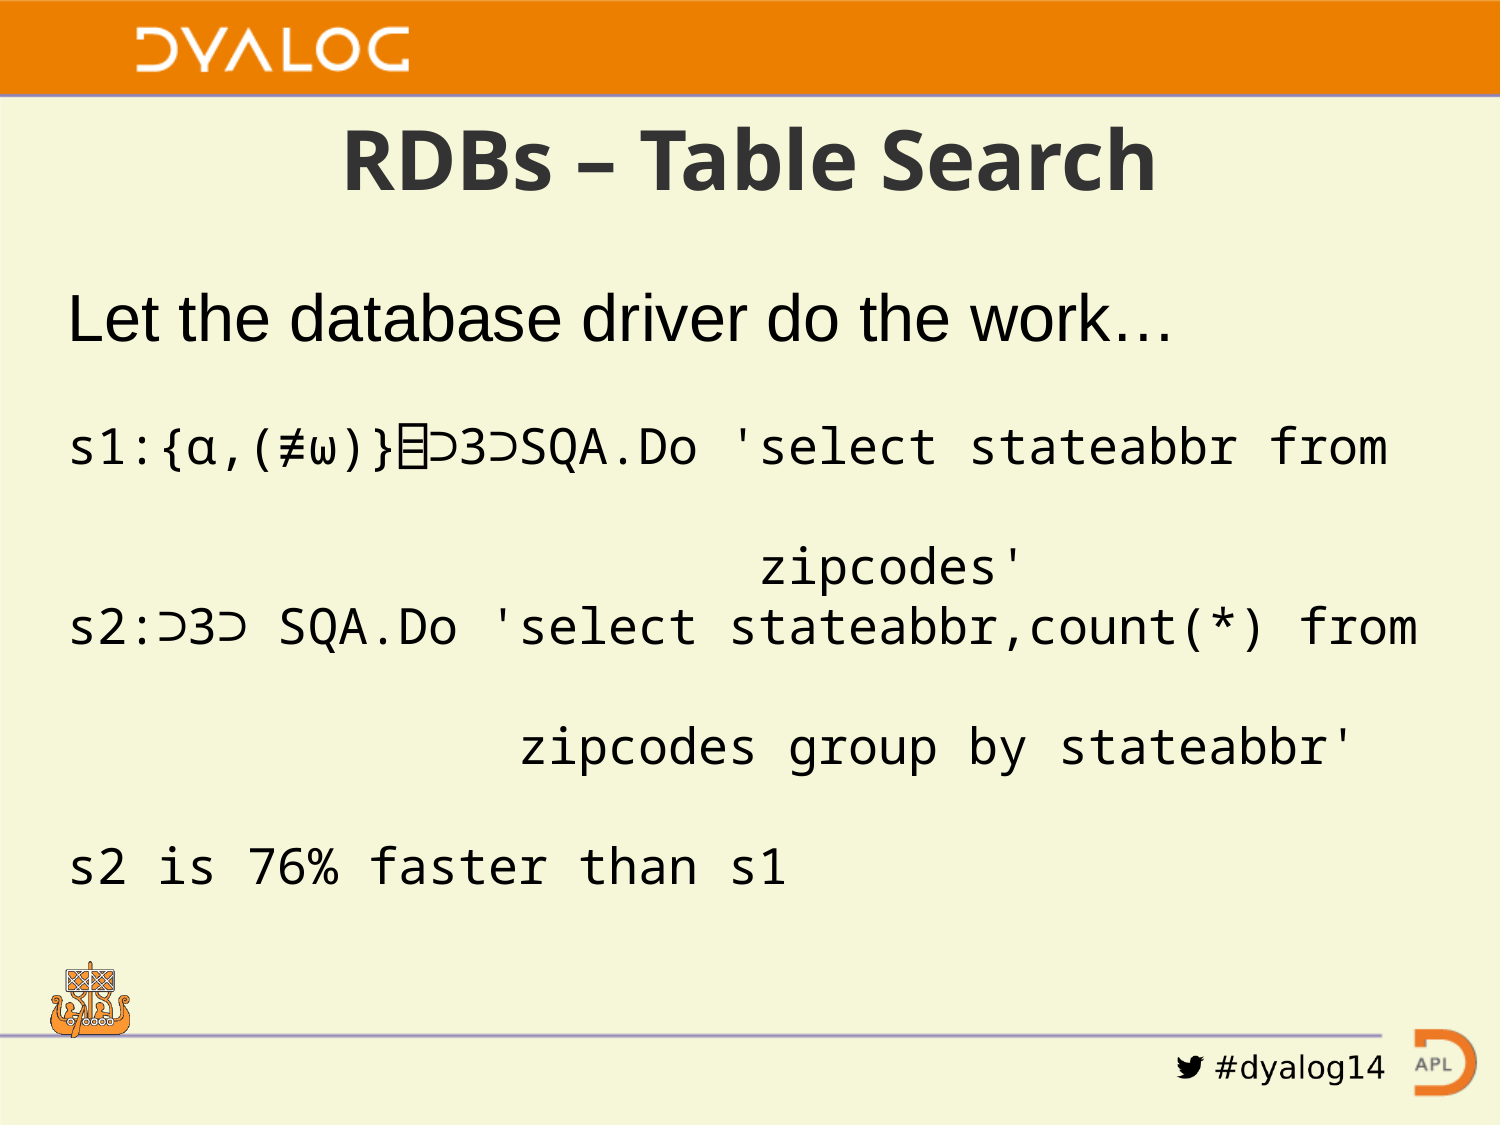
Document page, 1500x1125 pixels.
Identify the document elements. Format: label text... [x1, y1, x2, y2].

title RDBs – Table Search [112, 99, 1388, 268]
picture [0, 0, 1500, 1125]
subtitle Let the database driver do the work… s1:{⍺,(≢⍵)}⌸⊃3⊃SQA.Do 'select stateabbr from zipcodes' s2:⊃3⊃ SQA.Do 'select stateabbr,count(*) from zipcodes group by stateabbr' s2 is 76% faster than s1 [53, 267, 1483, 965]
